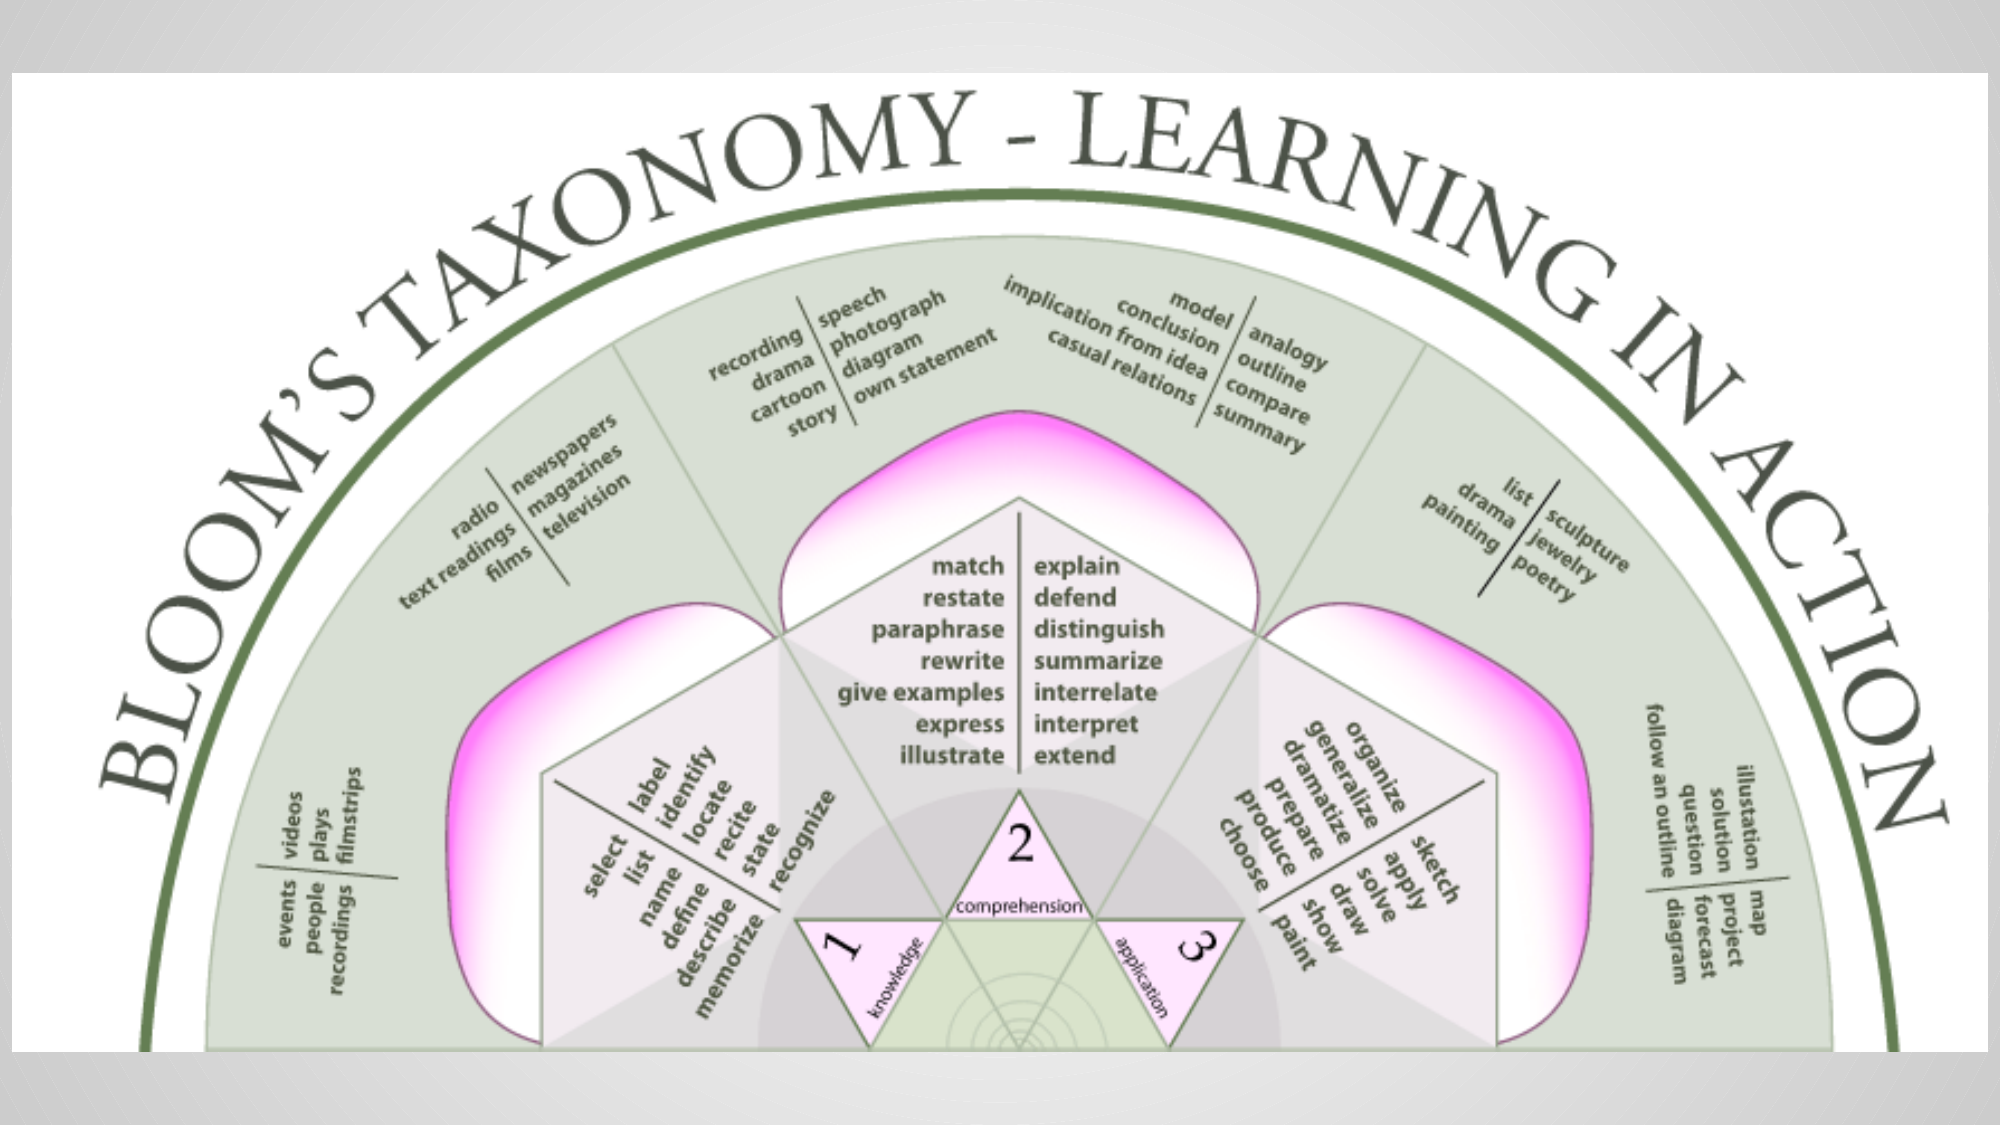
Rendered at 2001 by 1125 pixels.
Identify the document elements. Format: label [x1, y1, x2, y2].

picture [12, 72, 1988, 1052]
